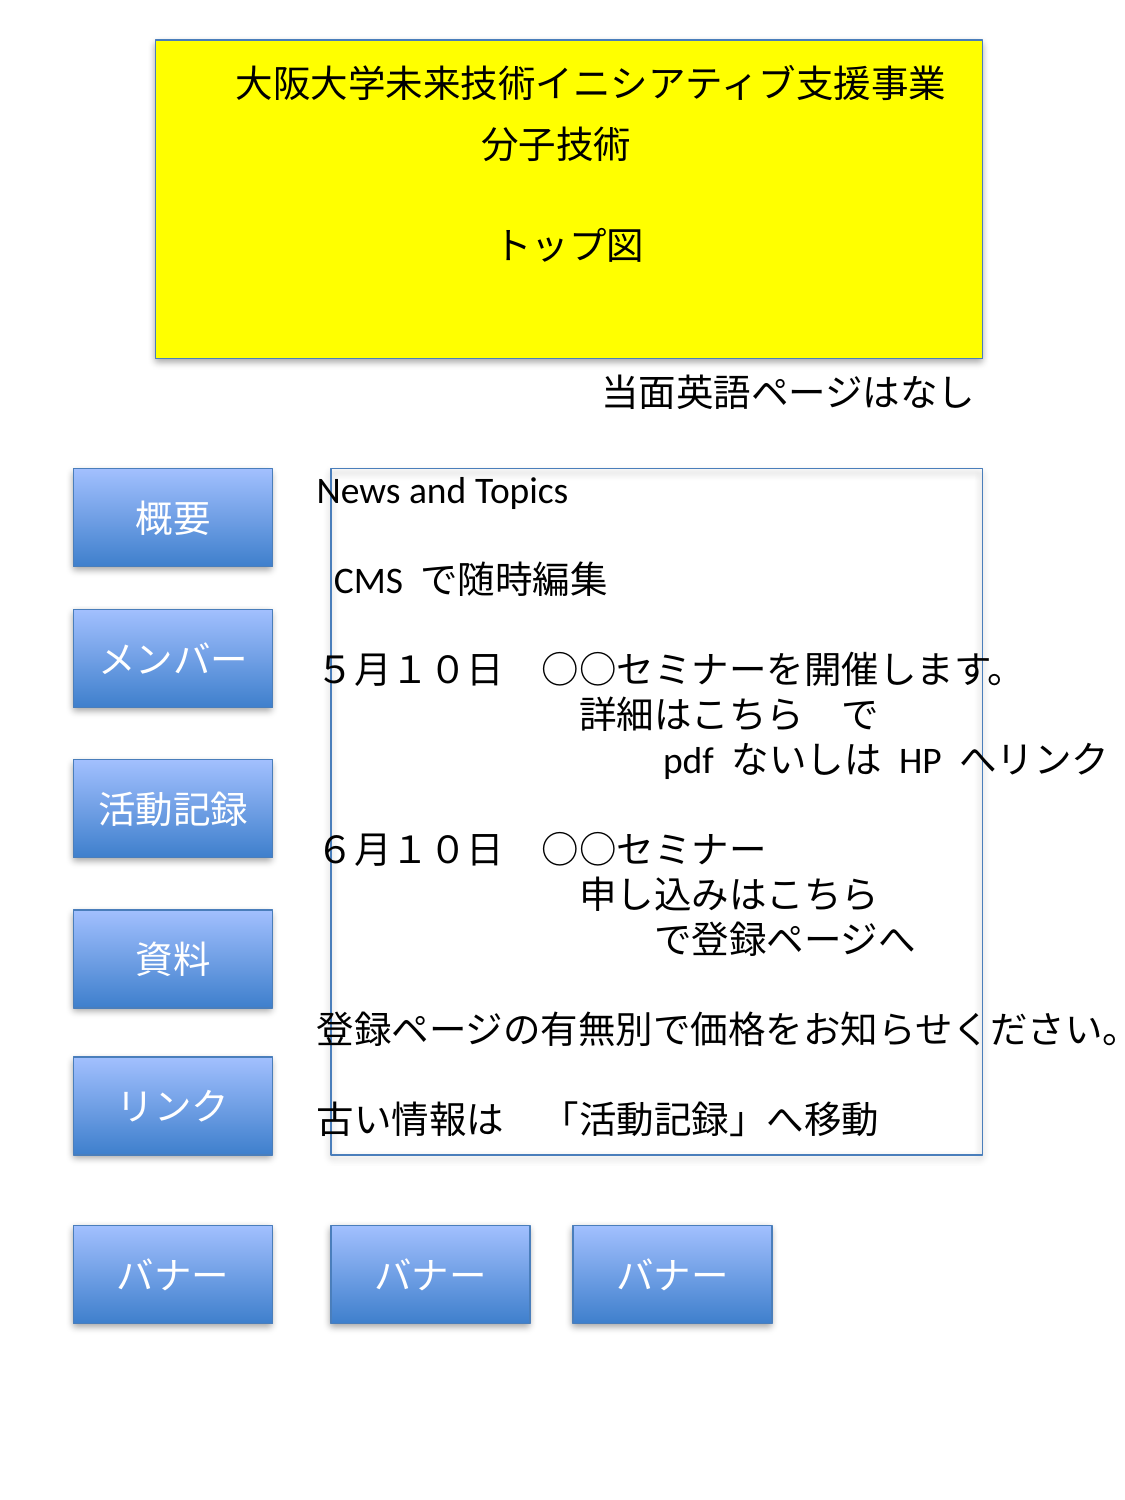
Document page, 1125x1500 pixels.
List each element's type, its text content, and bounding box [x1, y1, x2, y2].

text_box News and Topics CMS で随時編集 ５月１０日 ○○セミナーを開催します。 詳細はこちら で pdf ないしは HP へリンク ６月１０日 ○○セミナー 申し込みはこちら で登録ページへ 登録ページの有無別で価格をお知らせください。 古い情報は 「活動記録」へ移動 [301, 459, 1125, 1149]
text_box メンバー [73, 609, 273, 708]
text_box バナー [572, 1225, 773, 1324]
text_box 概要 [73, 468, 273, 567]
text_box 分子技術 [466, 113, 647, 173]
text_box リンク [73, 1056, 273, 1156]
text_box 当面英語ページはなし [586, 361, 991, 422]
text_box 大阪大学未来技術イニシアティブ支援事業 [221, 52, 961, 113]
text_box [330, 1149, 983, 1156]
text_box バナー [73, 1225, 273, 1324]
text_box バナー [330, 1225, 531, 1324]
text_box トップ図 [155, 39, 983, 359]
text_box 活動記録 [73, 759, 273, 858]
text_box 資料 [73, 909, 273, 1009]
